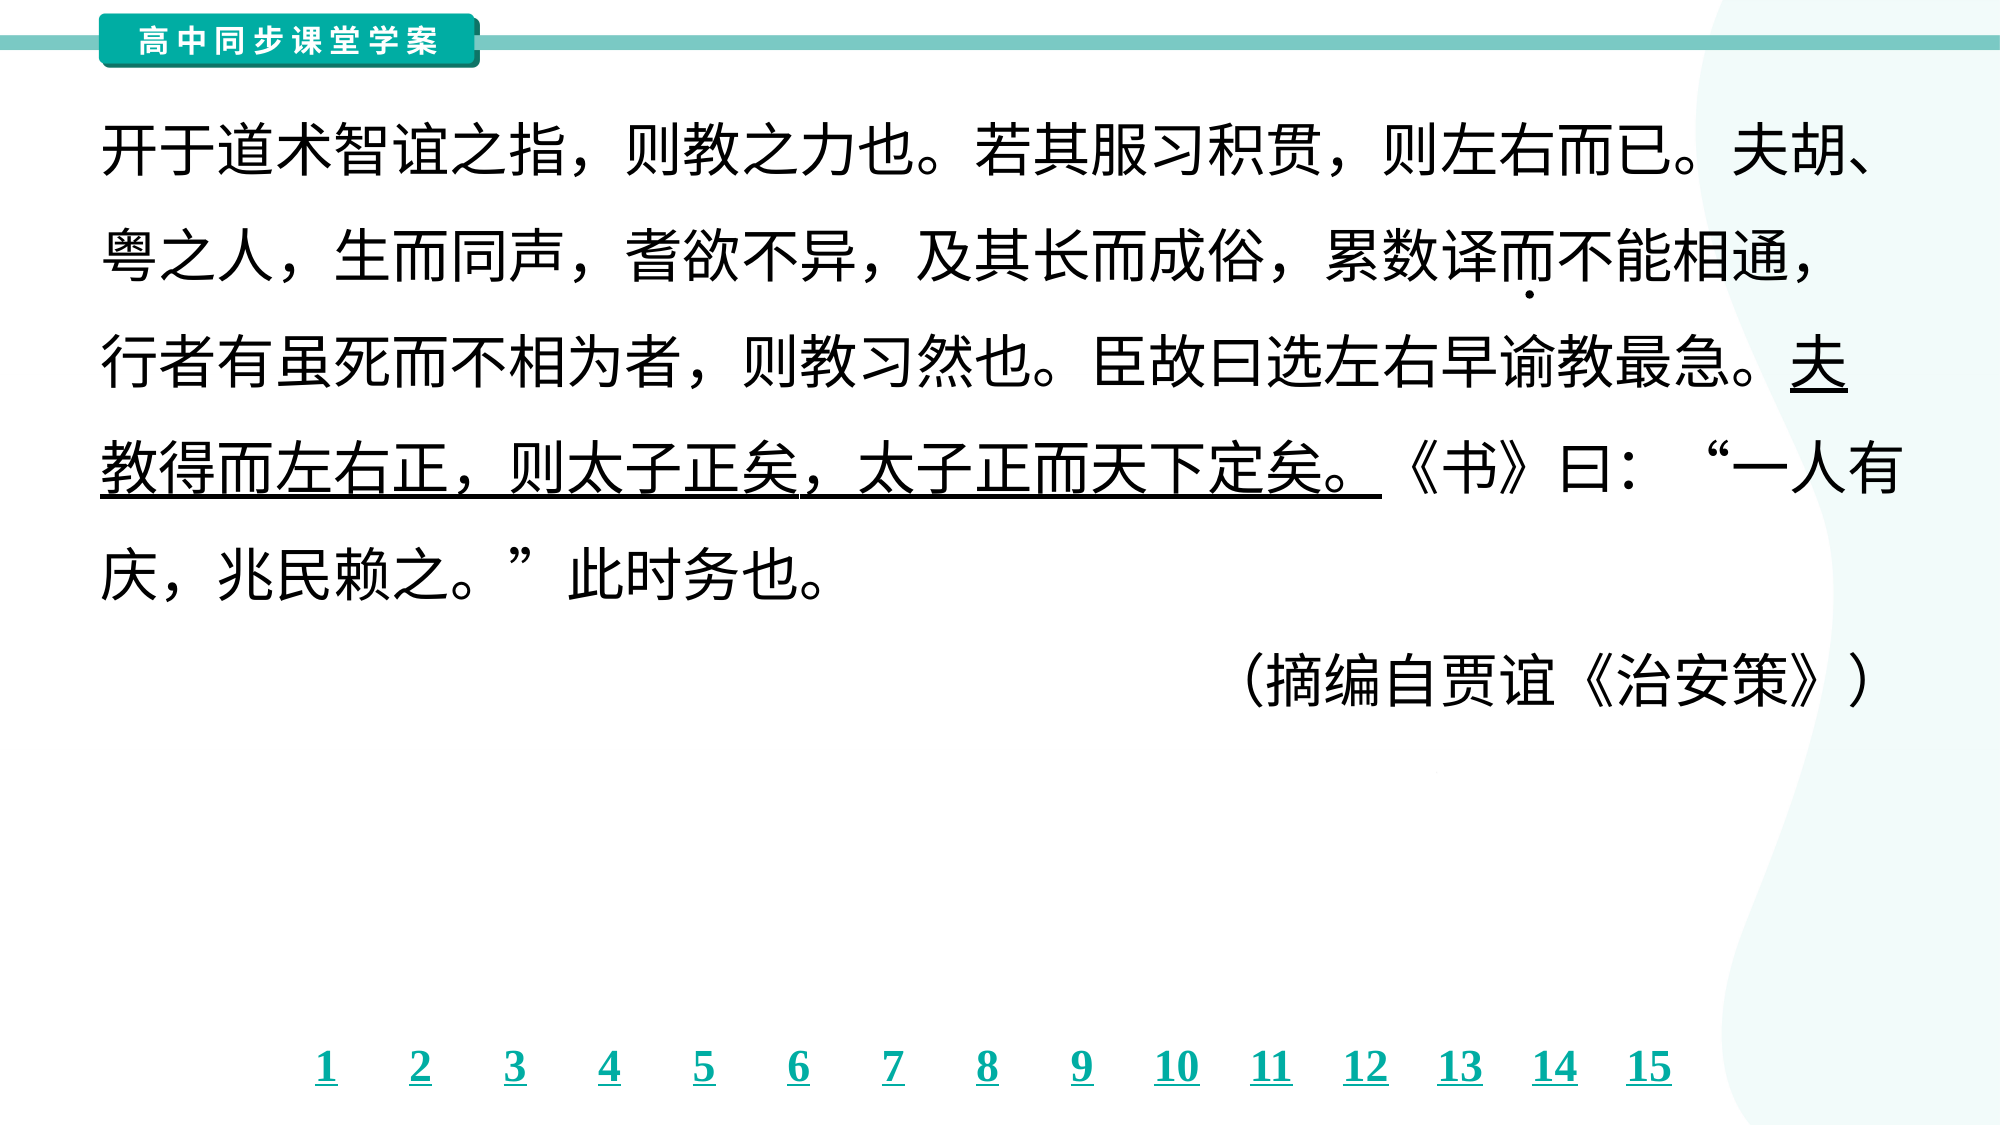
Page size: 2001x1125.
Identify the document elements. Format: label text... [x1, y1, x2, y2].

picture [0, 0, 2000, 1125]
text_box 开于道术智谊之指，则教之力也。若其服习积贯，则左右而已。夫胡、 粤之人，生而同声，耆欲不异，及其长而成俗，累数译而不能相通， 行者有虽死而不相为者，则教习然也。臣故曰选左右早谕教最急。夫 教得而左右正，则太子正矣，太子正而天下定矣。《书》曰：“一人有 庆，兆民赖之。”此时务也。 （摘编自贾谊《治安策》） [100, 76, 1899, 715]
text_box [1525, 290, 1534, 299]
